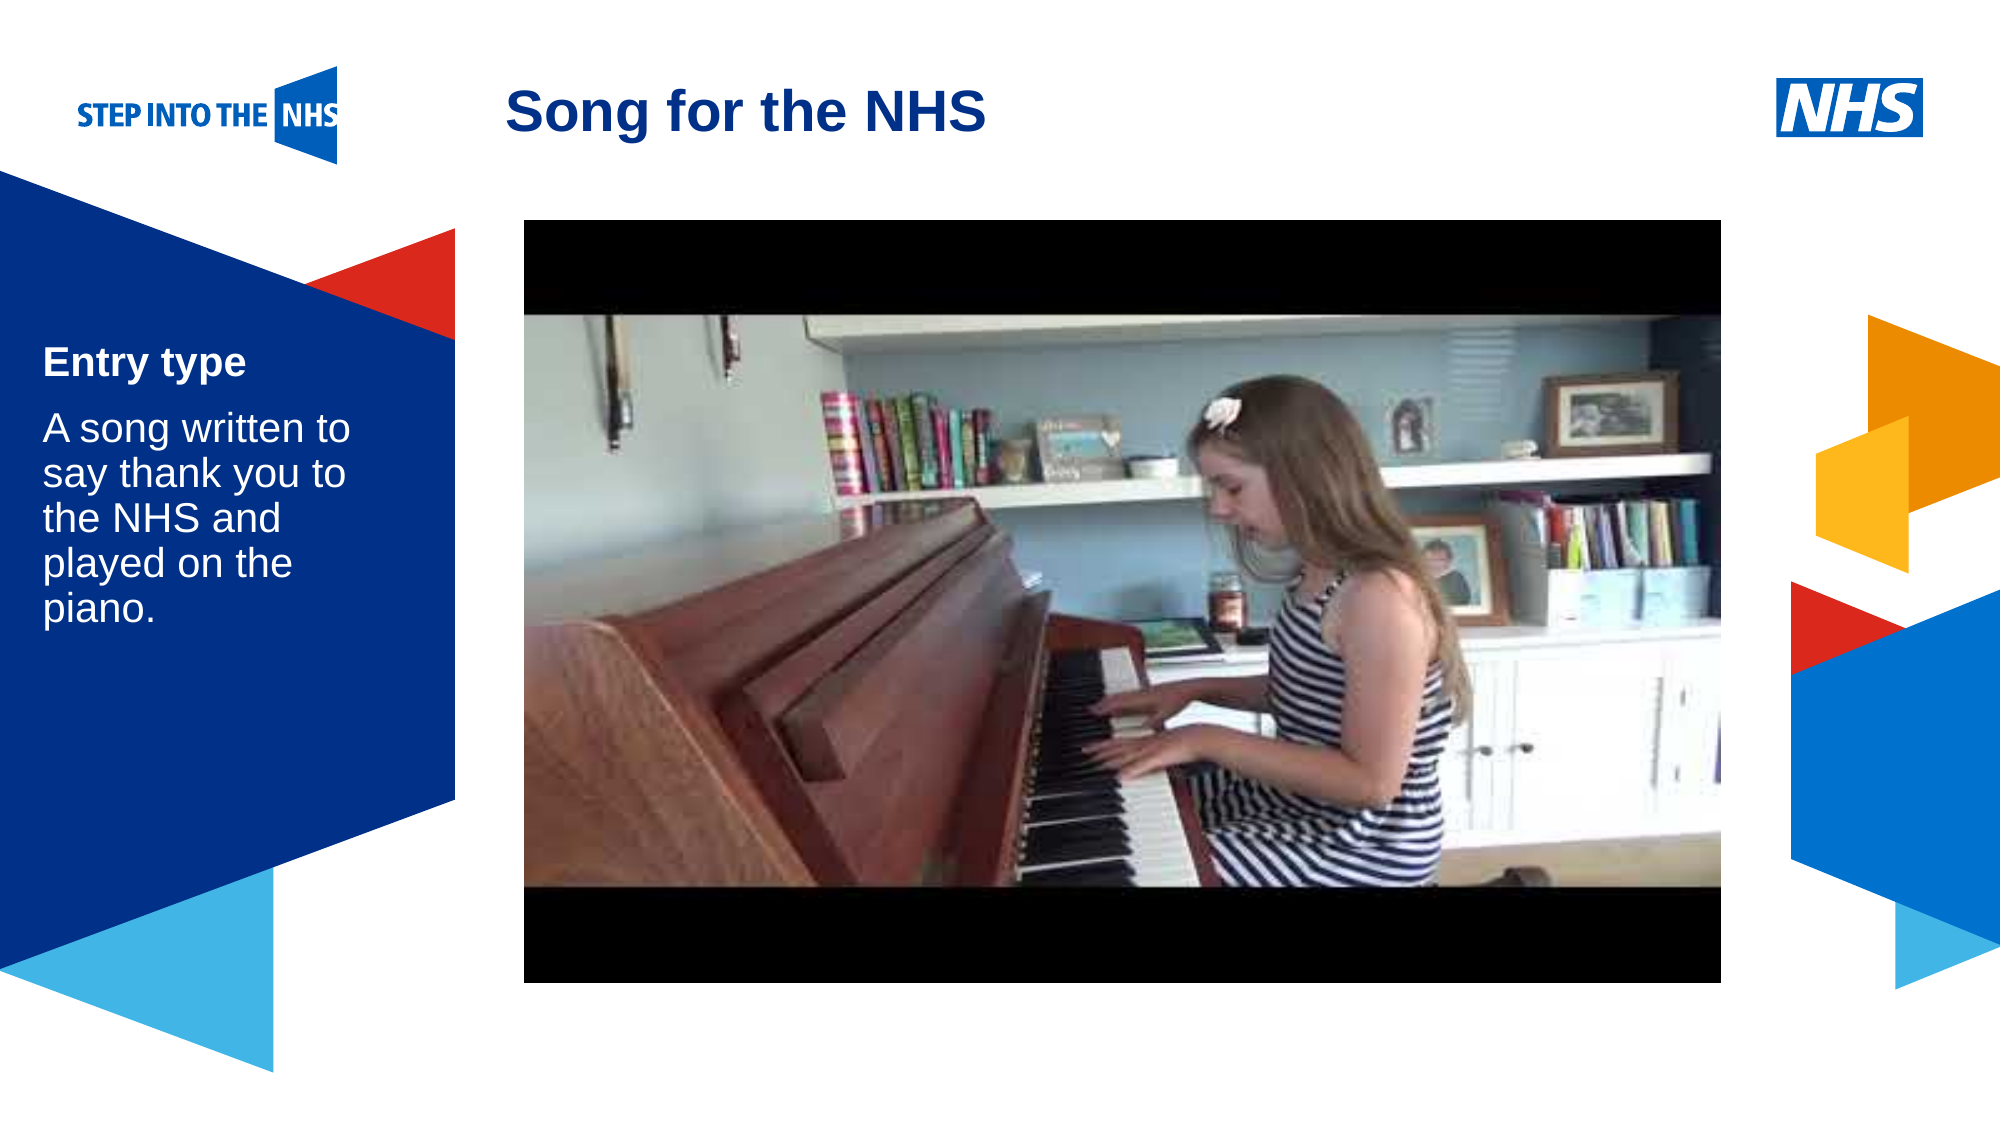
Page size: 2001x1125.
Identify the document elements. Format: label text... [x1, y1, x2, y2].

text_box Song for the NHS [490, 74, 1883, 295]
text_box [523, 219, 1722, 984]
text_box Entry type A song written to say thank you to the NHS and played on the piano. [42, 340, 402, 807]
